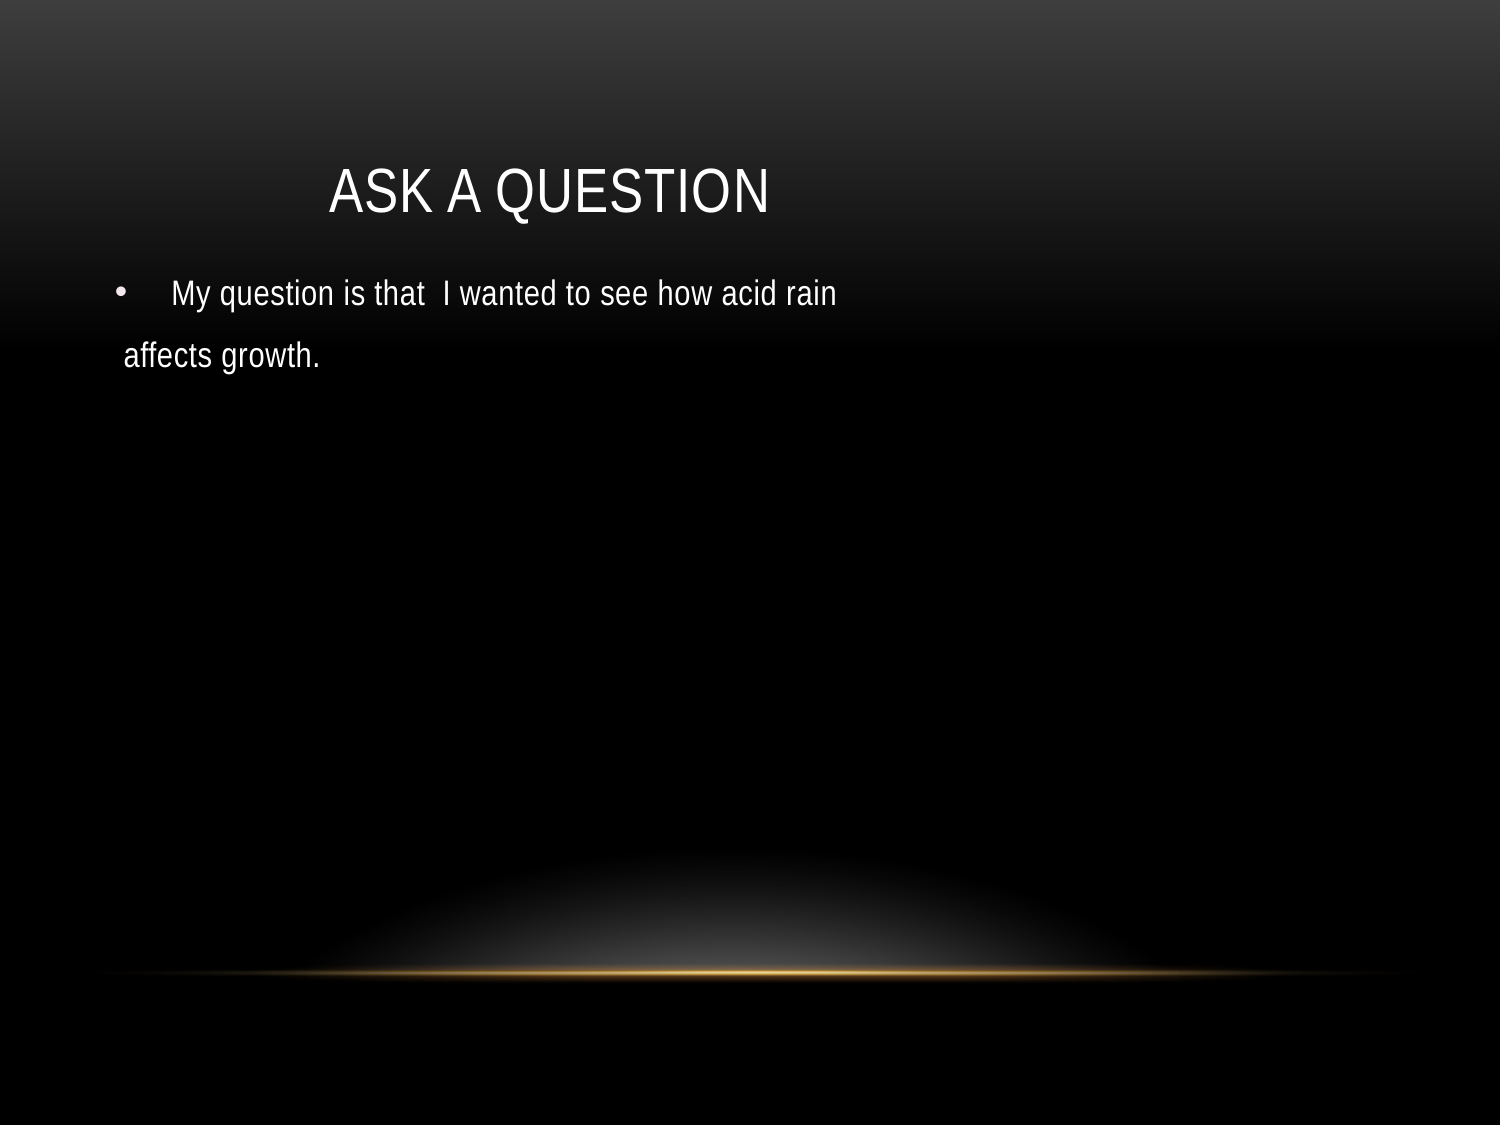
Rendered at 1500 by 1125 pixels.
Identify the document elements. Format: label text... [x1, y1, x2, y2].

list My question is that I wanted to see how acid rain affects growth. [99, 262, 1400, 938]
picture [0, 0, 1500, 1125]
title Ask a Question [99, 45, 1400, 233]
